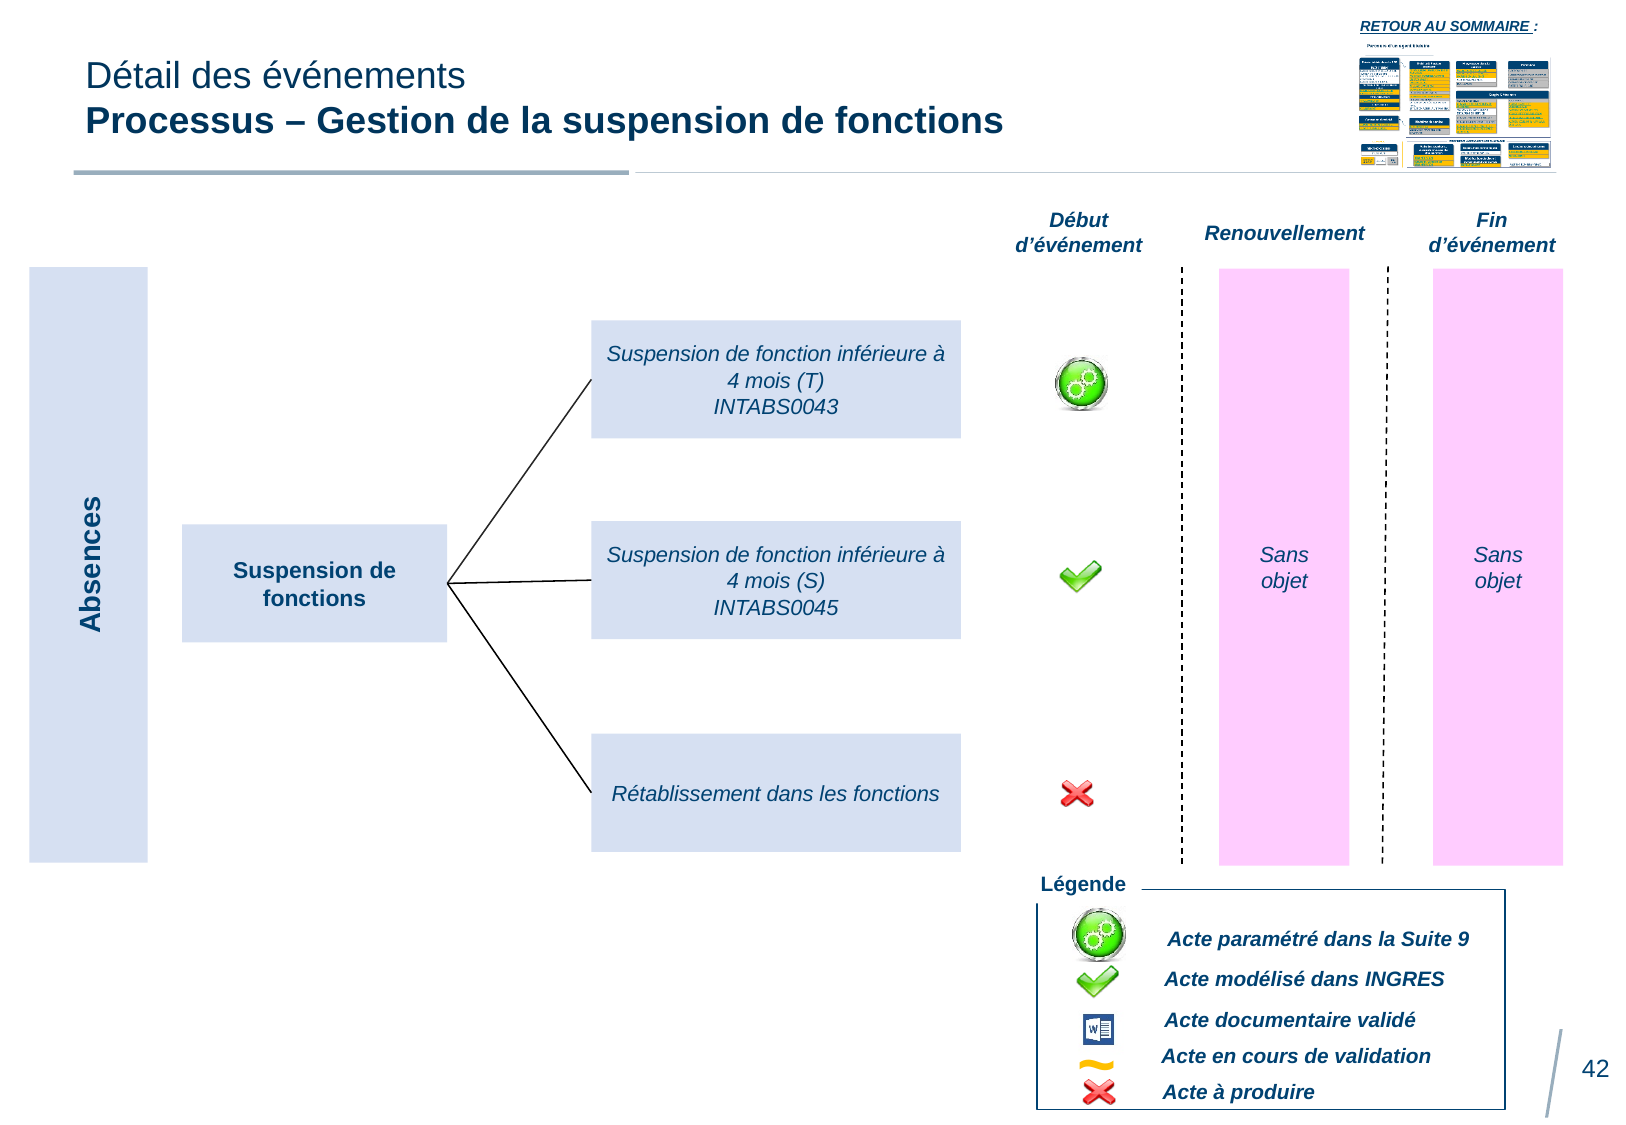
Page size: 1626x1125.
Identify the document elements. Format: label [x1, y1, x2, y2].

picture [1359, 40, 1553, 168]
picture [1060, 780, 1094, 807]
picture [1067, 906, 1128, 1059]
picture [1055, 355, 1108, 411]
picture [1082, 1079, 1116, 1105]
picture [1059, 556, 1102, 599]
